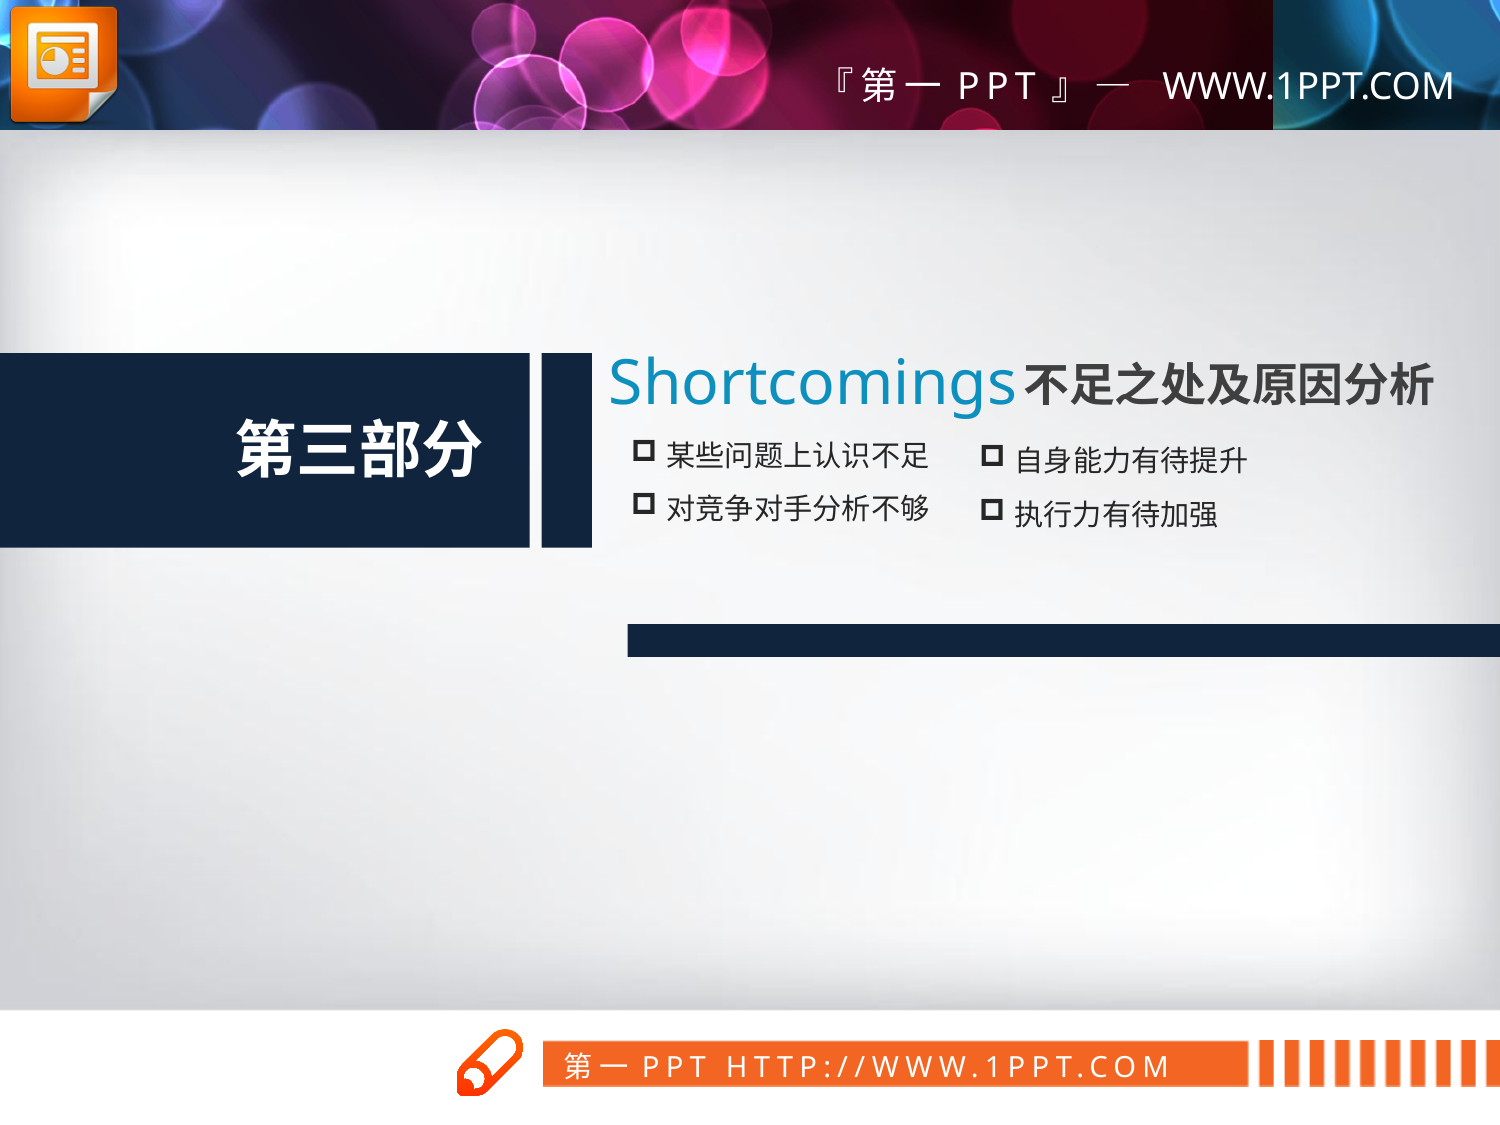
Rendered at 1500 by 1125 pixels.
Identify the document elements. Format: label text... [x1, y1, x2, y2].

text_box 某些问题上认识不足 [619, 431, 942, 478]
text_box [627, 624, 1500, 657]
text_box 自身能力有待提升 [968, 436, 1260, 483]
text_box 对竞争对手分析不够 [619, 484, 942, 531]
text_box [618, 335, 1450, 424]
picture [0, 0, 1500, 1012]
text_box [0, 353, 530, 548]
text_box 第三部分 [223, 404, 496, 491]
text_box 执行力有待加强 [967, 490, 1231, 537]
text_box [541, 353, 592, 548]
picture [543, 1040, 1500, 1087]
